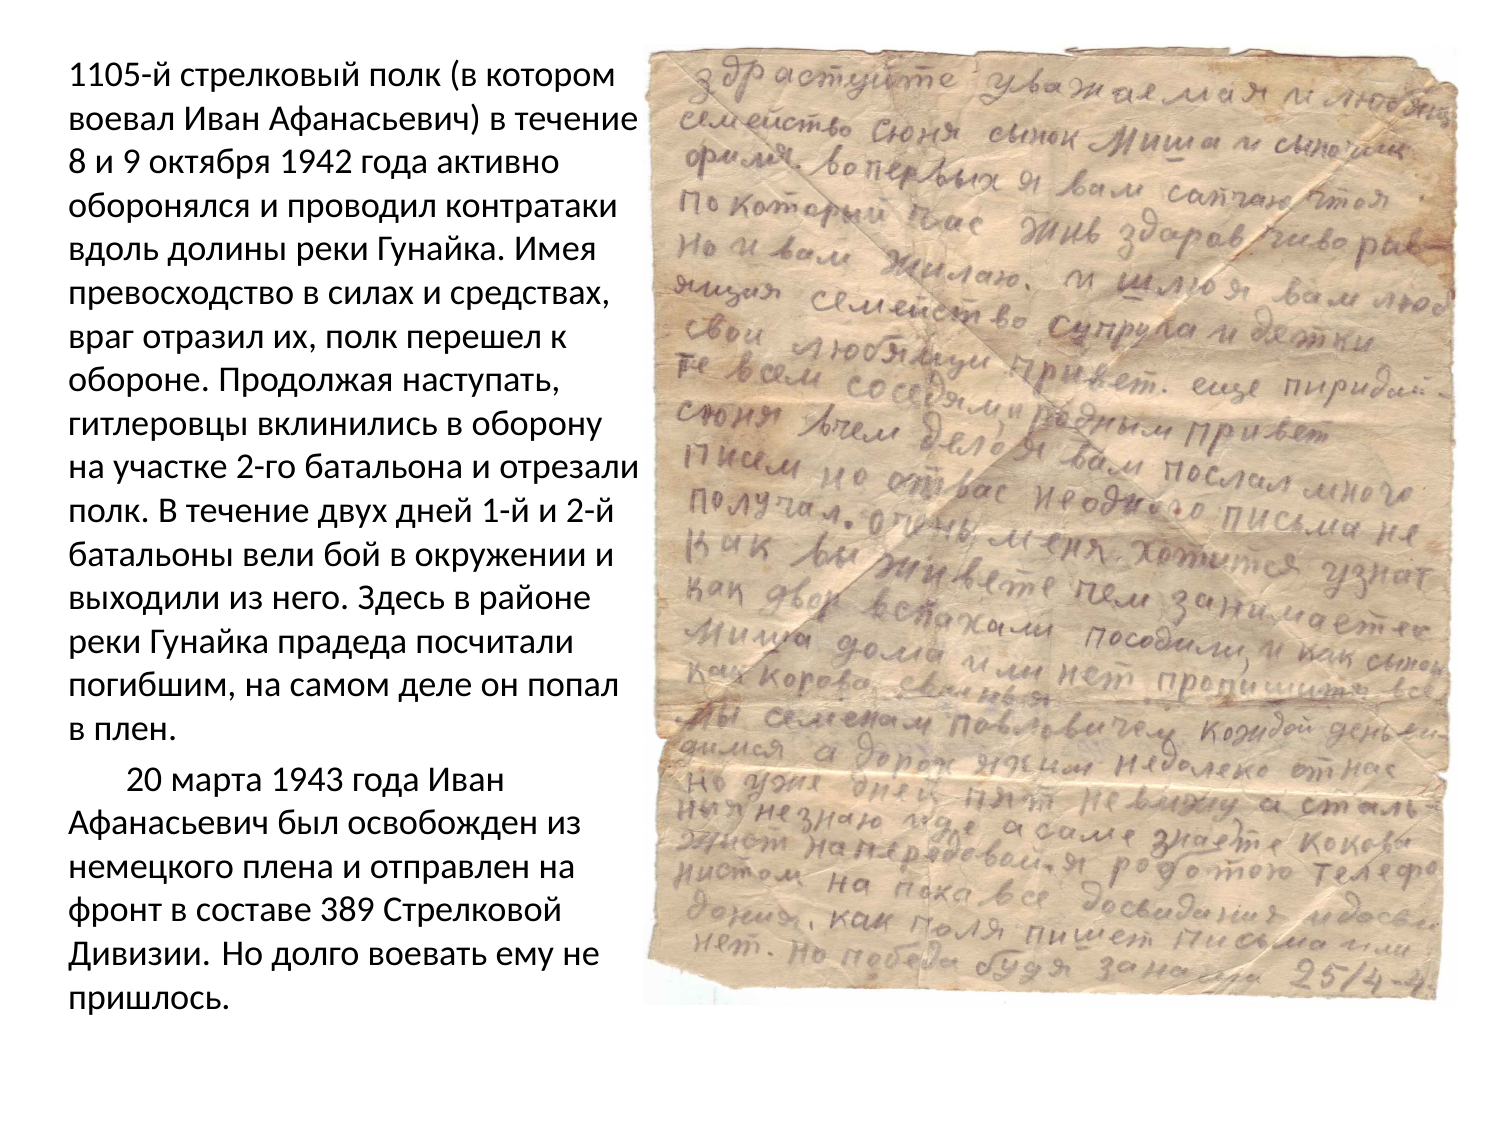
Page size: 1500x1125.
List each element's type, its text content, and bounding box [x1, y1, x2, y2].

list 1105-й стрелковый полк (в котором воевал Иван Афанасьевич) в течение 8 и 9 октября 1942 года активно оборонялся и проводил контратаки вдоль долины реки Гунайка. Имея превосходство в силах и средствах, враг отразил их, полк перешел к обороне. Продолжая наступать, гитлеровцы вклинились в оборону на участке 2-го батальона и отрезали полк. В течение двух дней 1-й и 2-й батальоны вели бой в окружении и выходили из него. Здесь в районе реки Гунайка прадеда посчитали погибшим, на самом деле он попал в плен. 20 марта 1943 года Иван Афанасьевич был освобожден из немецкого плена и отправлен на фронт в составе 389 Стрелковой Дивизии. Но долго воевать ему не пришлось. [53, 42, 656, 1059]
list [643, 44, 1459, 1006]
